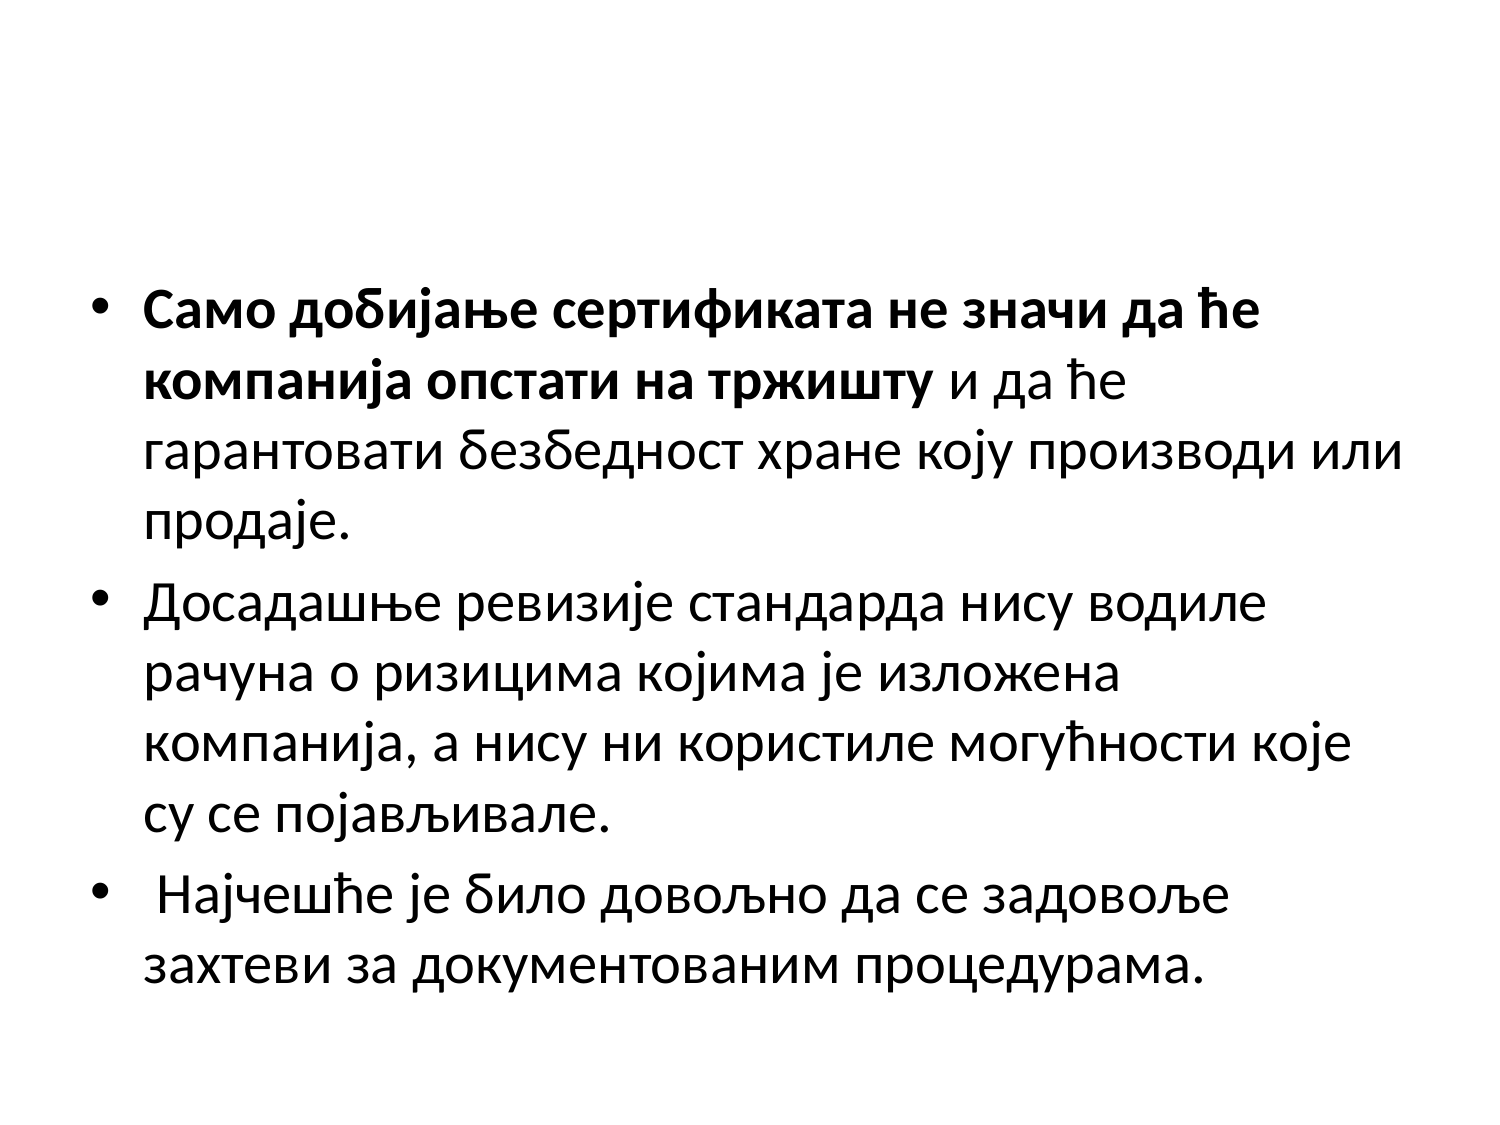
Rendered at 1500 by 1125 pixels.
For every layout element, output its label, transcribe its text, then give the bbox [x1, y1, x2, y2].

list Само добијање сертификата не значи да ће компанија опстати на тржишту и да ће гарантовати безбедност хране коју производи или продаје. Досадашње ревизије стандарда нису водиле рачуна о ризицима којима је изложена компанија, а нису ни користиле могућности које су се појављивале. Најчешће је било довољно да се задовоље захтеви за документованим процедурама. [75, 262, 1425, 1005]
